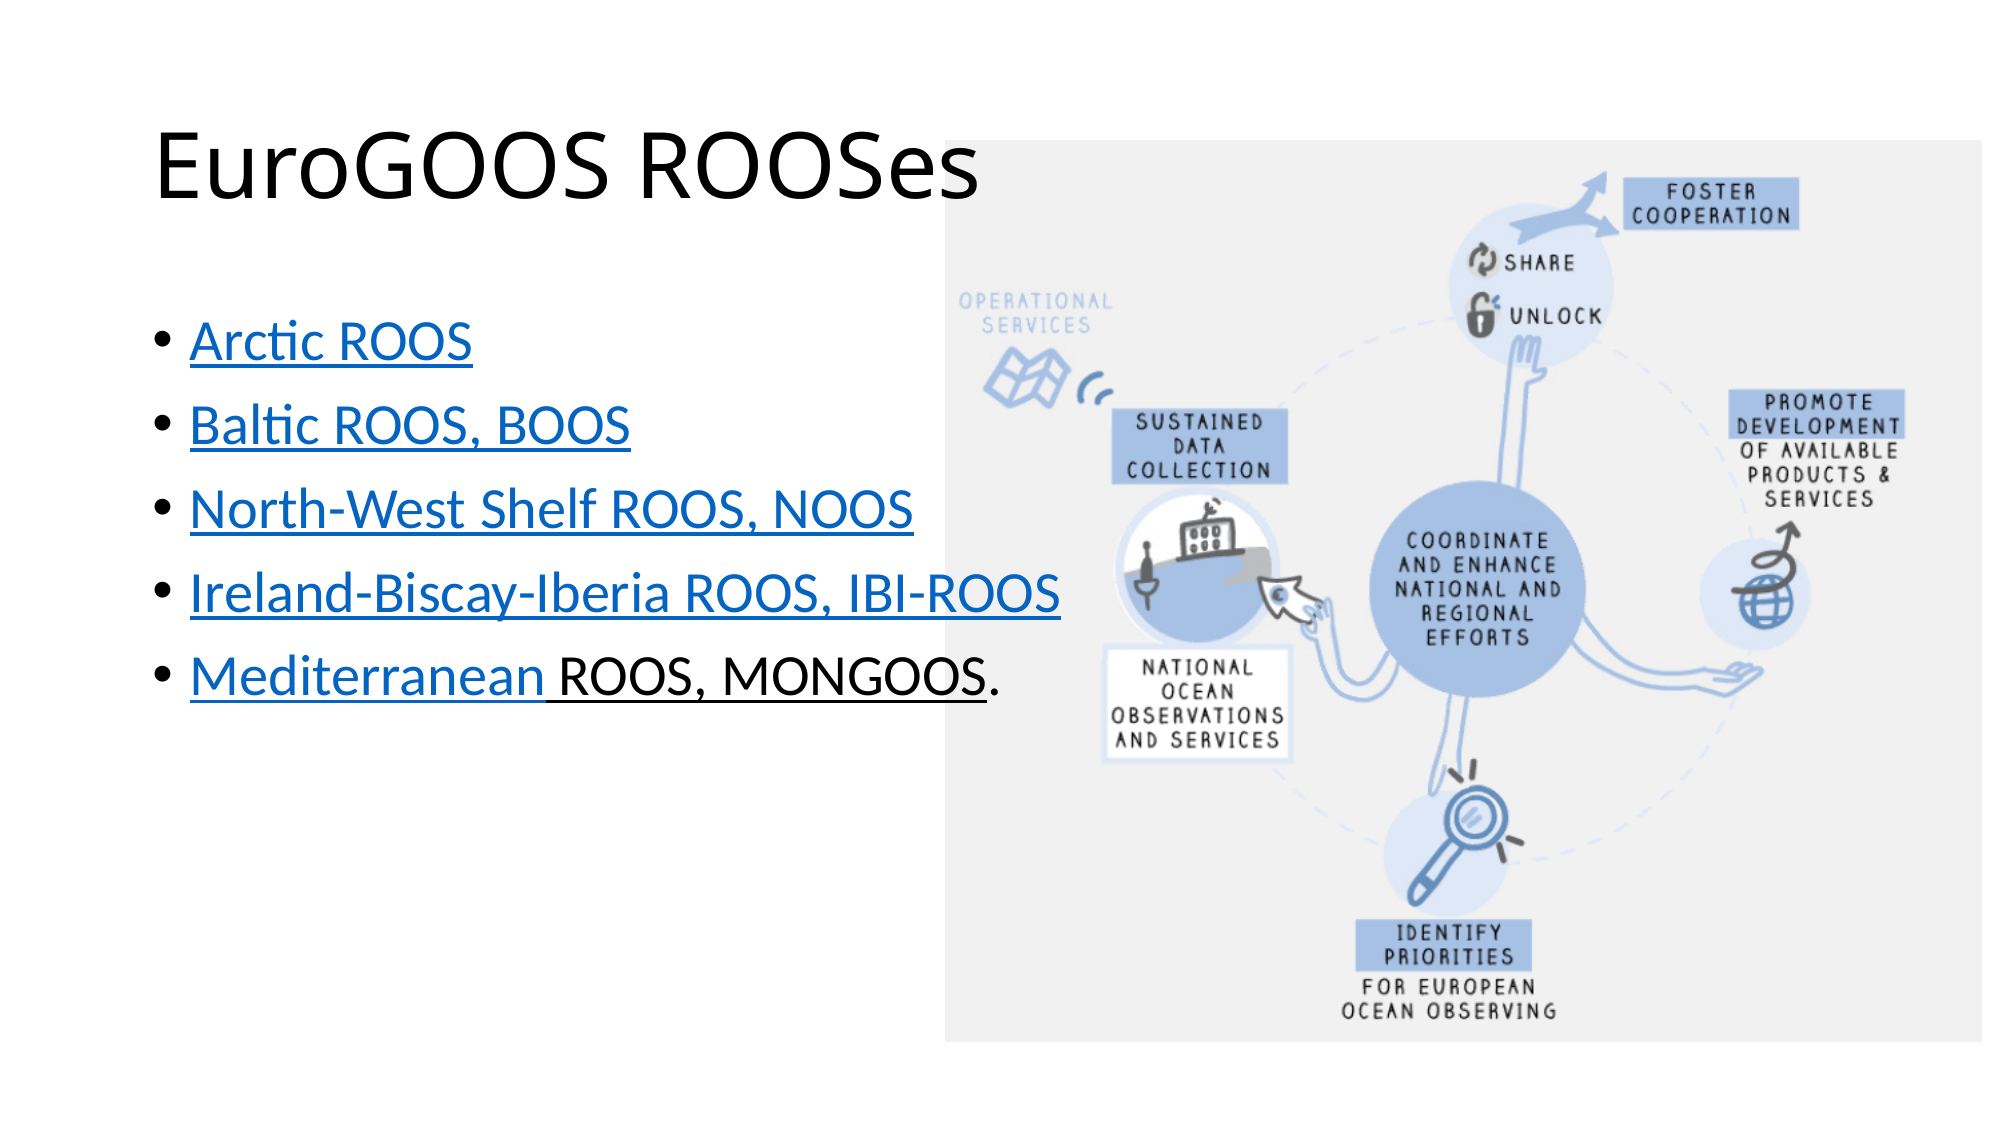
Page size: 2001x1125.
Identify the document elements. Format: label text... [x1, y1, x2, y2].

list Arctic ROOS Baltic ROOS, BOOS North-West Shelf ROOS, NOOS Ireland-Biscay-Iberia ROOS, IBI-ROOS Mediterranean ROOS, MONGOOS. [137, 302, 945, 1017]
picture [945, 140, 1982, 1042]
title EuroGOOS ROOSes [137, 59, 1863, 278]
